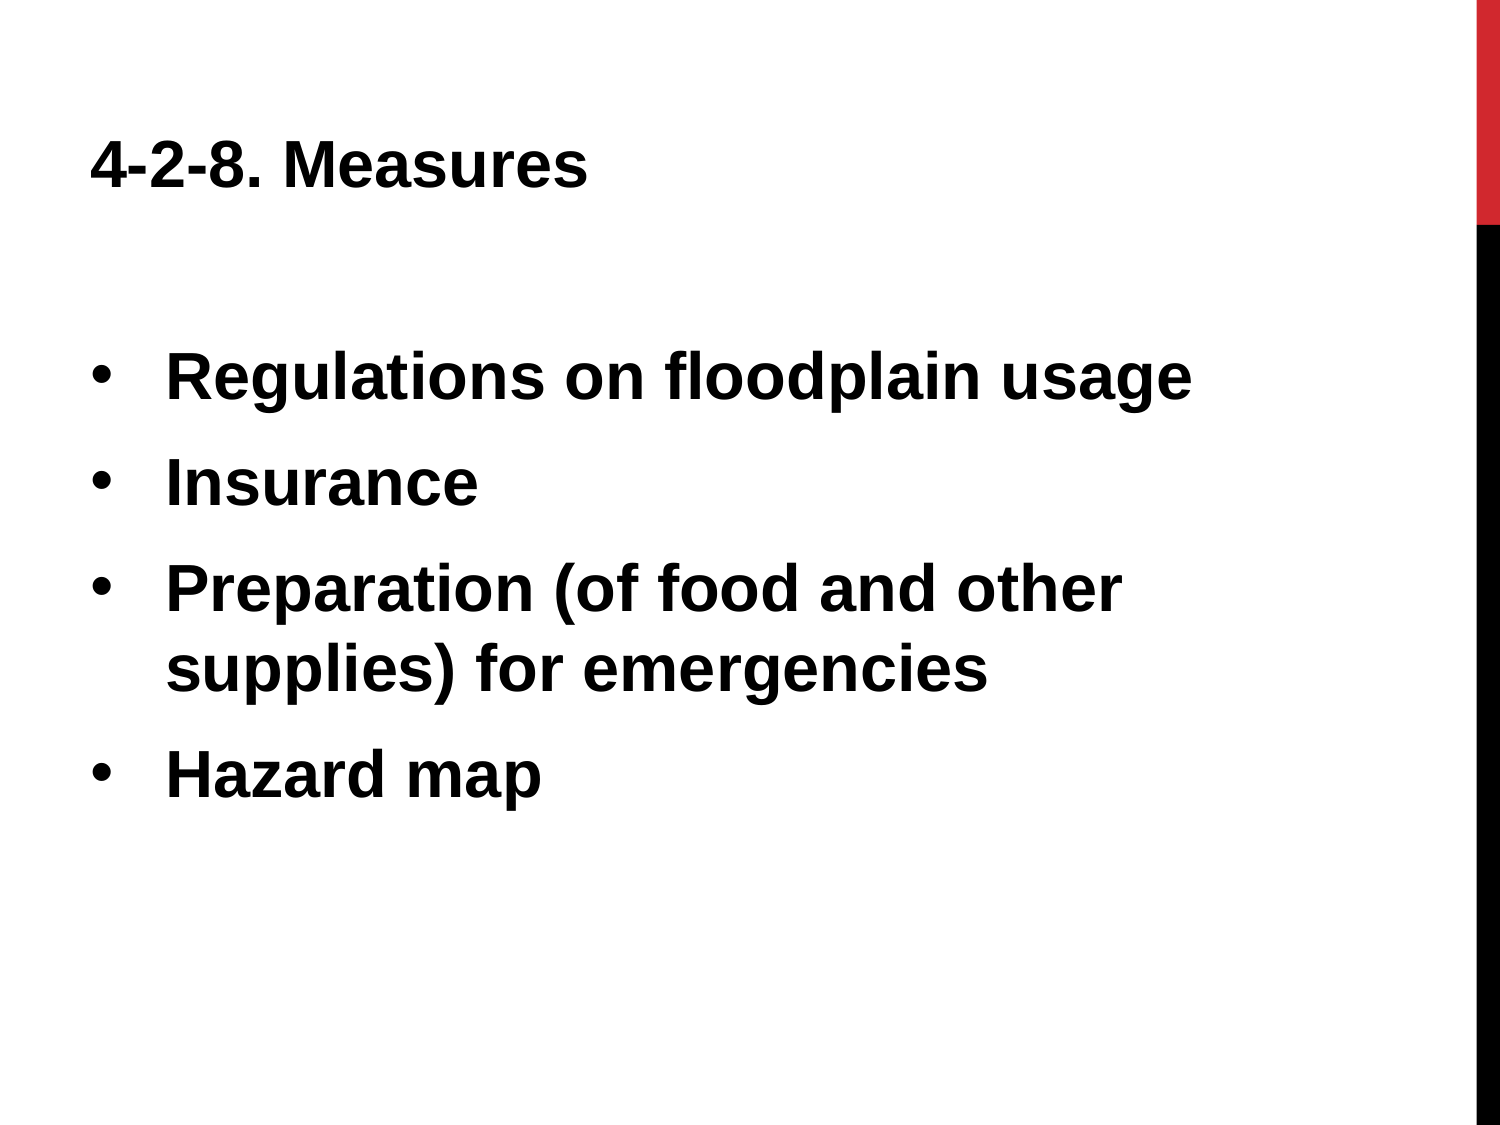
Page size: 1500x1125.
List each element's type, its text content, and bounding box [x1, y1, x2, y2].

list 4-2-8. Measures Regulations on floodplain usage Insurance Preparation (of food and other supplies) for emergencies Hazard map [75, 113, 1325, 1005]
